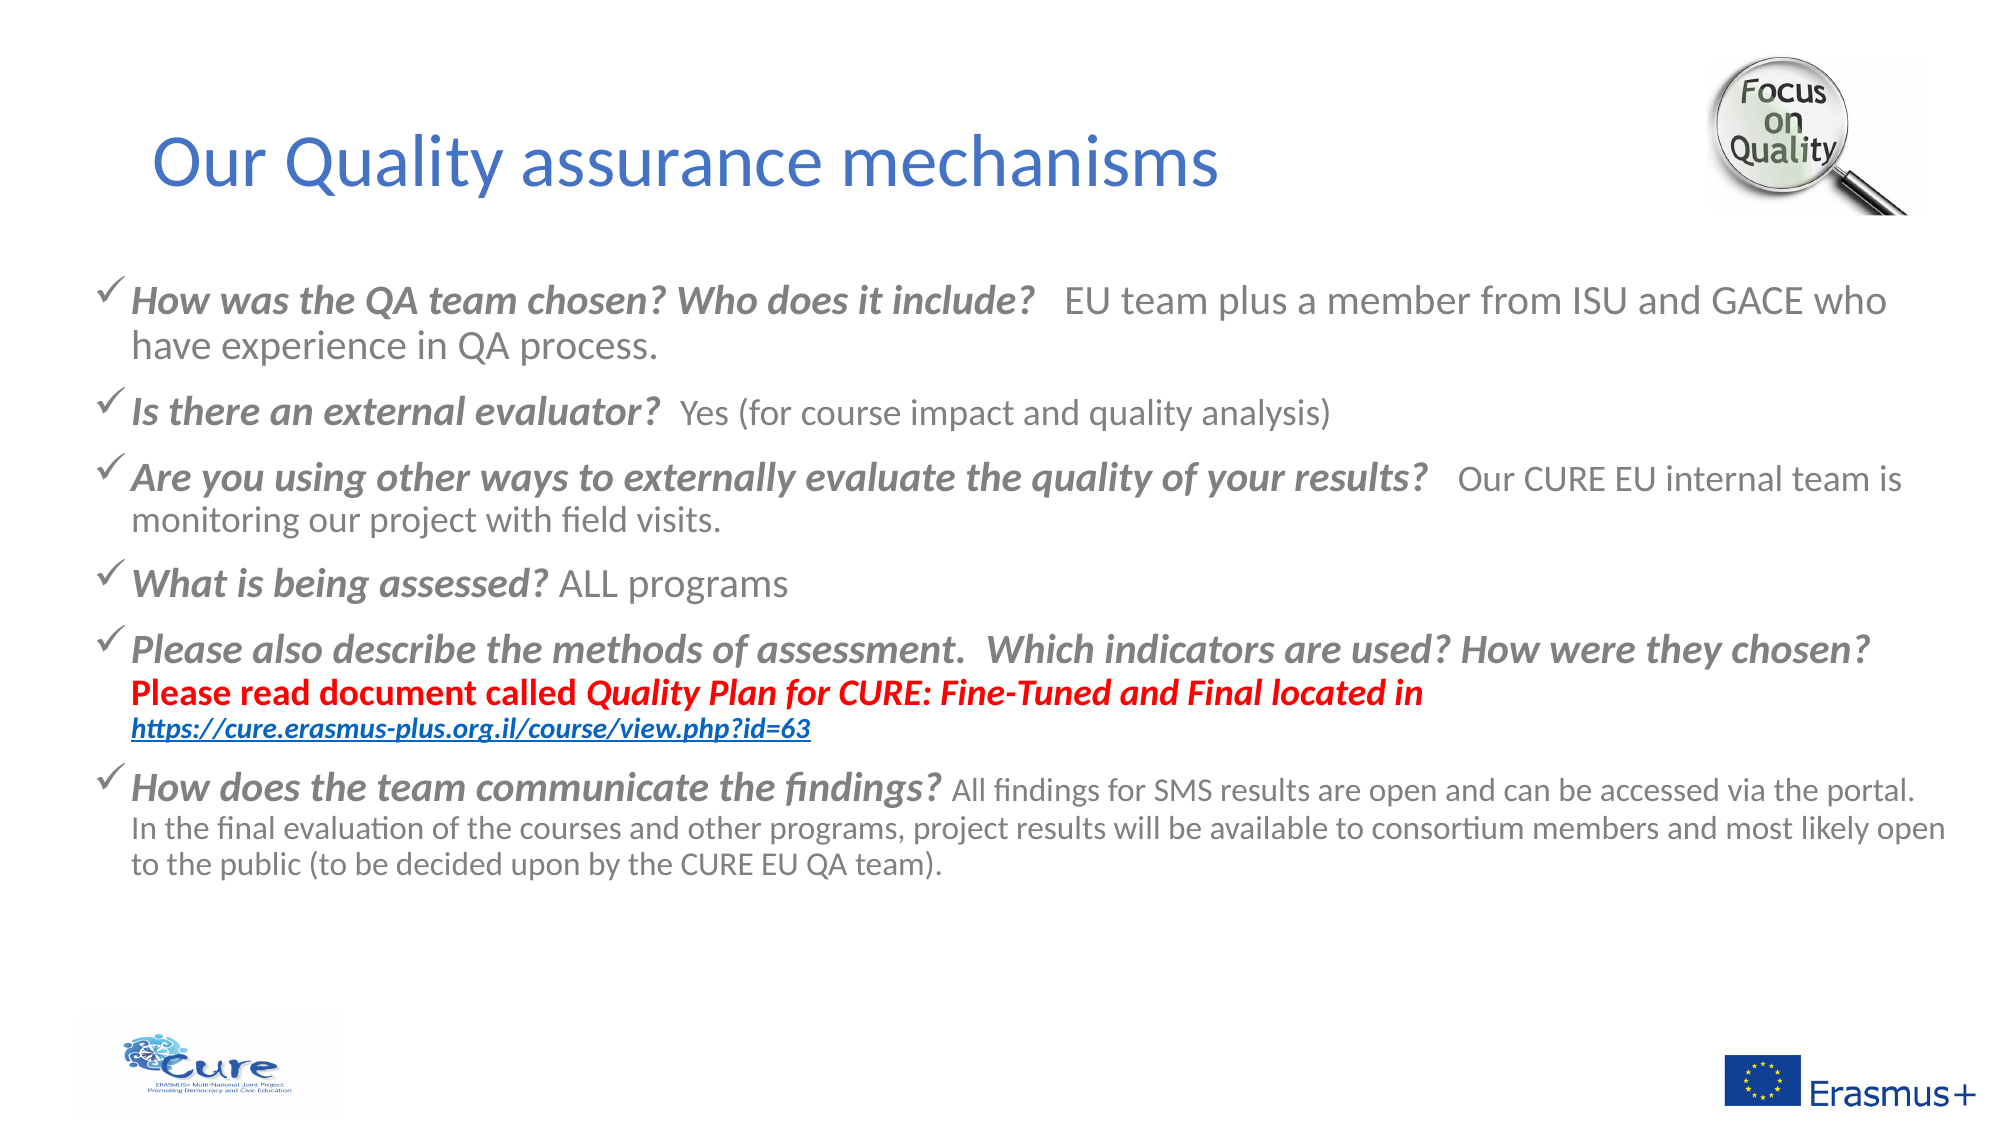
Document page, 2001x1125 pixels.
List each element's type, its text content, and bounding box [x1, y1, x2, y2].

picture [1706, 53, 1928, 216]
picture [78, 1013, 341, 1119]
title Our Quality assurance mechanisms [137, 53, 1863, 271]
picture [1710, 1042, 2000, 1125]
list How was the QA team chosen? Who does it include? EU team plus a member from ISU and GACE who have experience in QA process. Is there an external evaluator? Yes (for course impact and quality analysis) Are you using other ways to externally evaluate the quality of your results? Our CURE EU internal team is monitoring our project with field visits. What is being assessed? ALL programs Please also describe the methods of assessment. Which indicators are used? How were they chosen? Please read document called Quality Plan for CURE: Fine-Tuned and Final located in https://cure.erasmus-plus.org.il/course/view.php?id=63 How does the team communicate the findings? All findings for SMS results are open and can be accessed via the portal. In the final evaluation of the courses and other programs, project results will be available to consortium members and most likely open to the public (to be decided upon by the CURE EU QA team). [78, 271, 1965, 1014]
